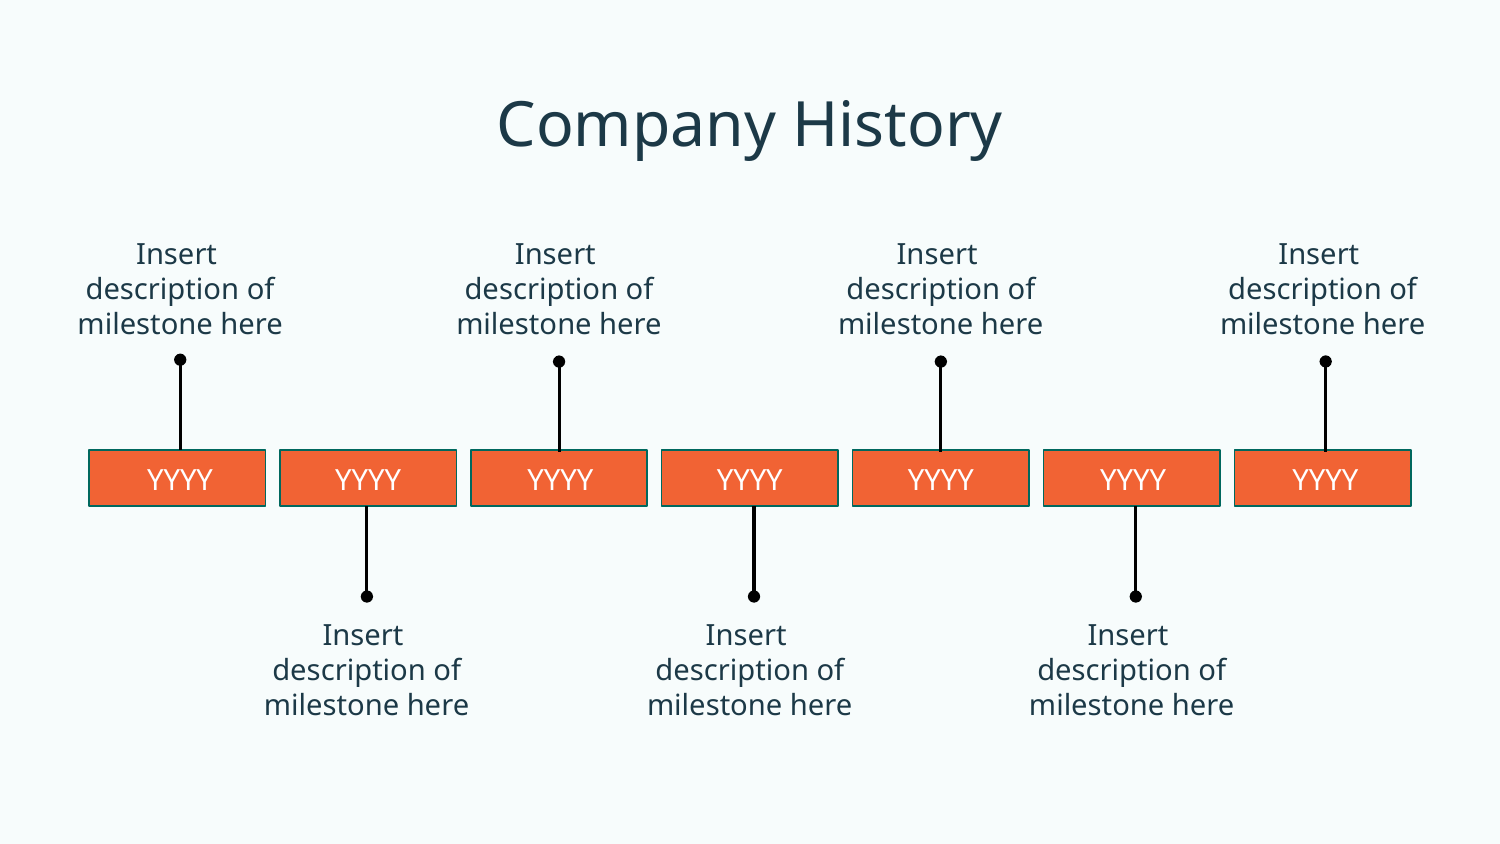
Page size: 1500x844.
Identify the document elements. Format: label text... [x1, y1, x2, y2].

text_box [470, 502, 648, 507]
text_box [1043, 502, 1220, 507]
text_box YYYY [823, 455, 1015, 502]
text_box YYYY [62, 455, 250, 502]
text_box [470, 450, 556, 455]
text_box [1234, 502, 1411, 507]
text_box YYYY [442, 455, 632, 502]
title Company History [0, 44, 1500, 208]
text_box [852, 502, 1030, 507]
text_box YYYY [250, 455, 442, 502]
text_box [1329, 450, 1411, 455]
text_box Insert description of milestone here [632, 610, 868, 727]
text_box [279, 450, 457, 455]
text_box Insert description of milestone here [823, 230, 1059, 347]
text_box YYYY [1207, 455, 1444, 502]
text_box [1043, 450, 1220, 455]
text_box [943, 450, 1030, 455]
text_box [88, 450, 178, 455]
text_box [279, 502, 457, 507]
text_box [852, 450, 937, 455]
text_box [562, 450, 648, 455]
text_box [661, 450, 839, 455]
text_box YYYY [632, 455, 823, 502]
text_box [661, 502, 839, 507]
text_box Insert description of milestone here [62, 230, 298, 347]
text_box YYYY [1015, 455, 1207, 502]
text_box [182, 450, 266, 455]
text_box [1234, 450, 1323, 455]
text_box Insert description of milestone here [249, 610, 485, 727]
text_box Insert description of milestone here [1204, 230, 1441, 347]
text_box Insert description of milestone here [1014, 610, 1250, 727]
text_box Insert description of milestone here [441, 230, 677, 347]
text_box [88, 502, 266, 507]
